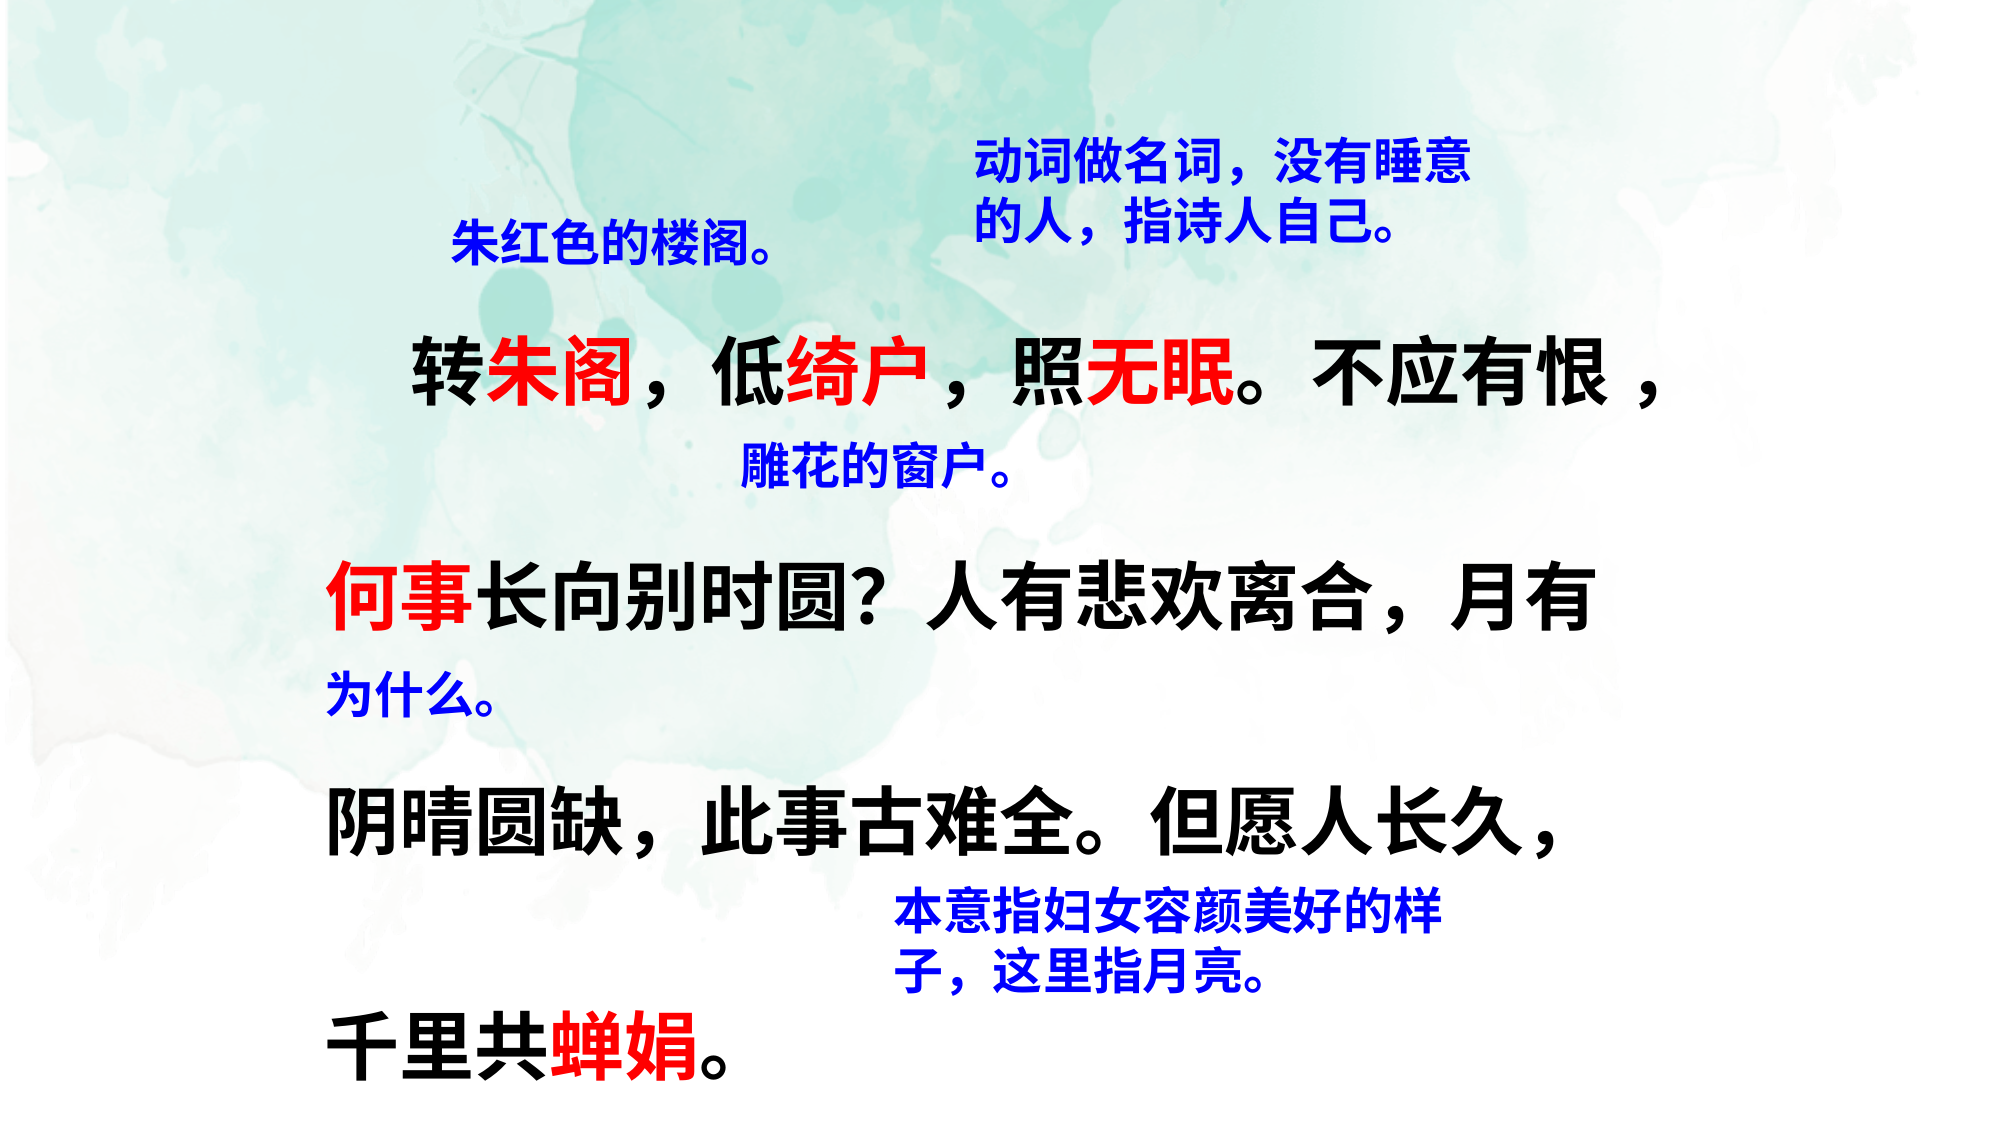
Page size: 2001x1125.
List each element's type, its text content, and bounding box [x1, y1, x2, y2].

text_box 雕花的窗户。 [720, 424, 1098, 505]
text_box 动词做名词，没有睡意的人，指诗人自己。 [953, 120, 1496, 260]
picture [0, 0, 2000, 1125]
text_box 转朱阁，低绮户，照无眠。不应有恨 ，何事长向别时圆？人有悲欢离合，月有阴晴圆缺，此事古难全。但愿人长久，千里共蝉娟。 [304, 179, 1694, 1100]
text_box 本意指妇女容颜美好的样子，这里指月亮。 [873, 869, 1490, 1010]
text_box 为什么。 [304, 653, 602, 733]
text_box 朱红色的楼阁。 [430, 201, 892, 282]
